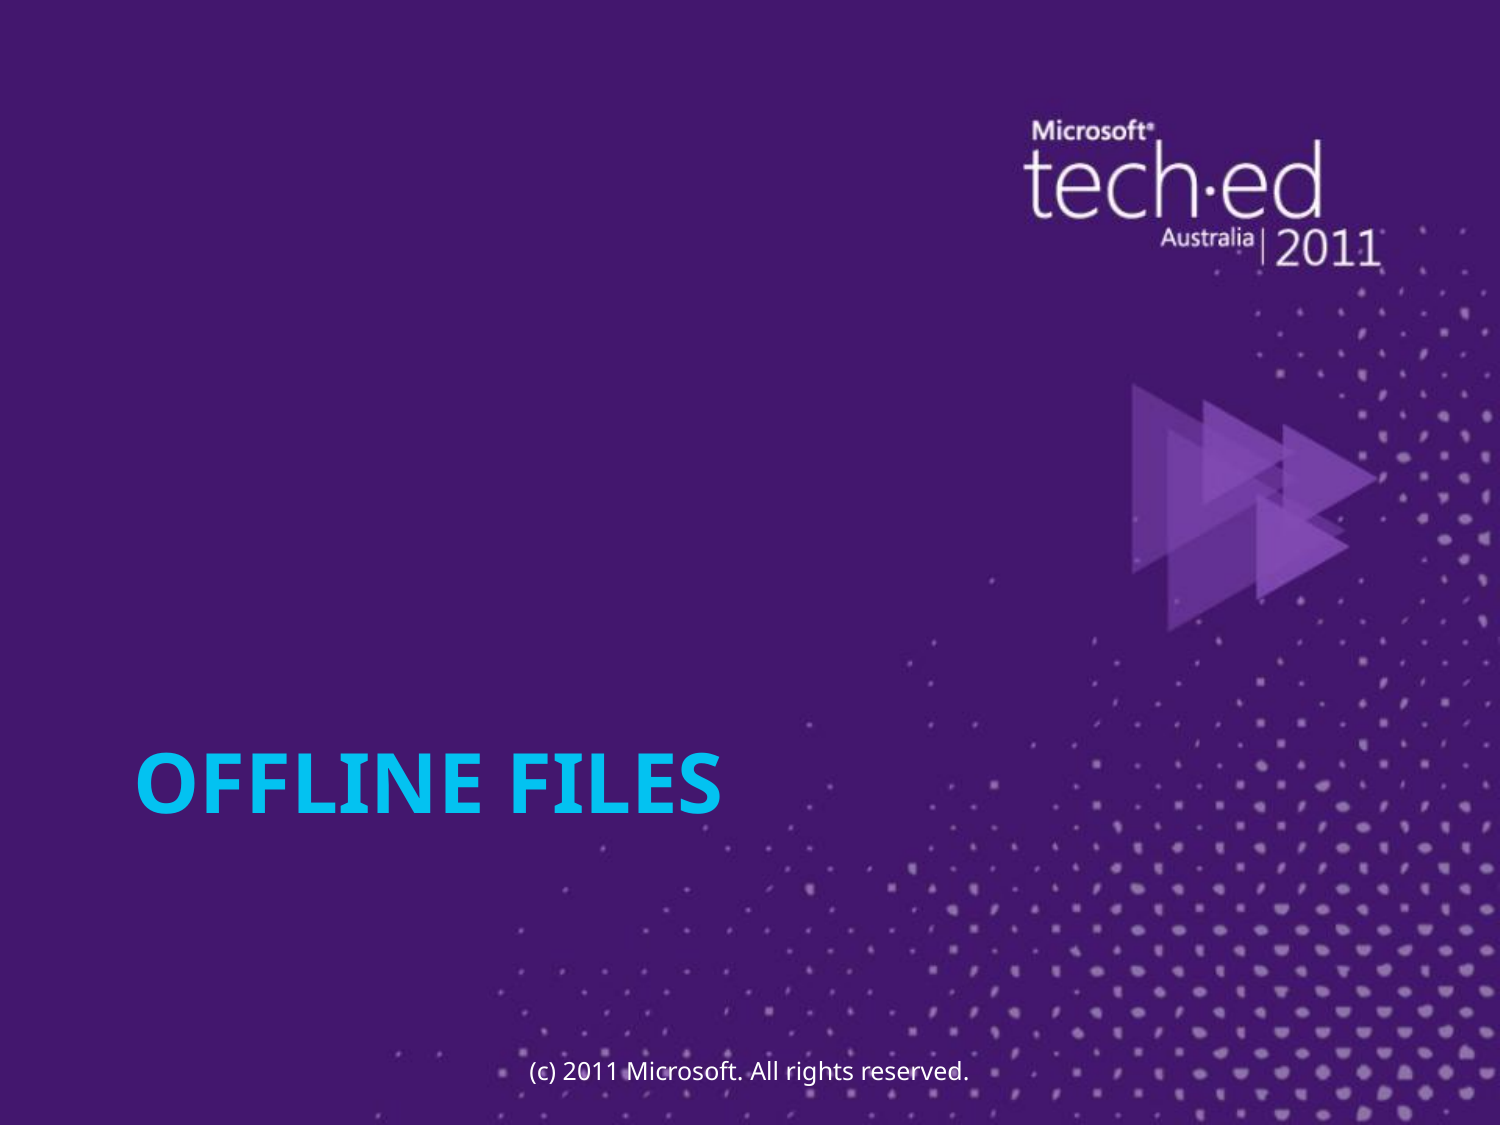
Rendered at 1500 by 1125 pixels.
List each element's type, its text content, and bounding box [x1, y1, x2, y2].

footer (c) 2011 Microsoft. All rights reserved. [512, 1042, 988, 1103]
title Offline files [118, 722, 1394, 947]
picture [0, 0, 1500, 1125]
